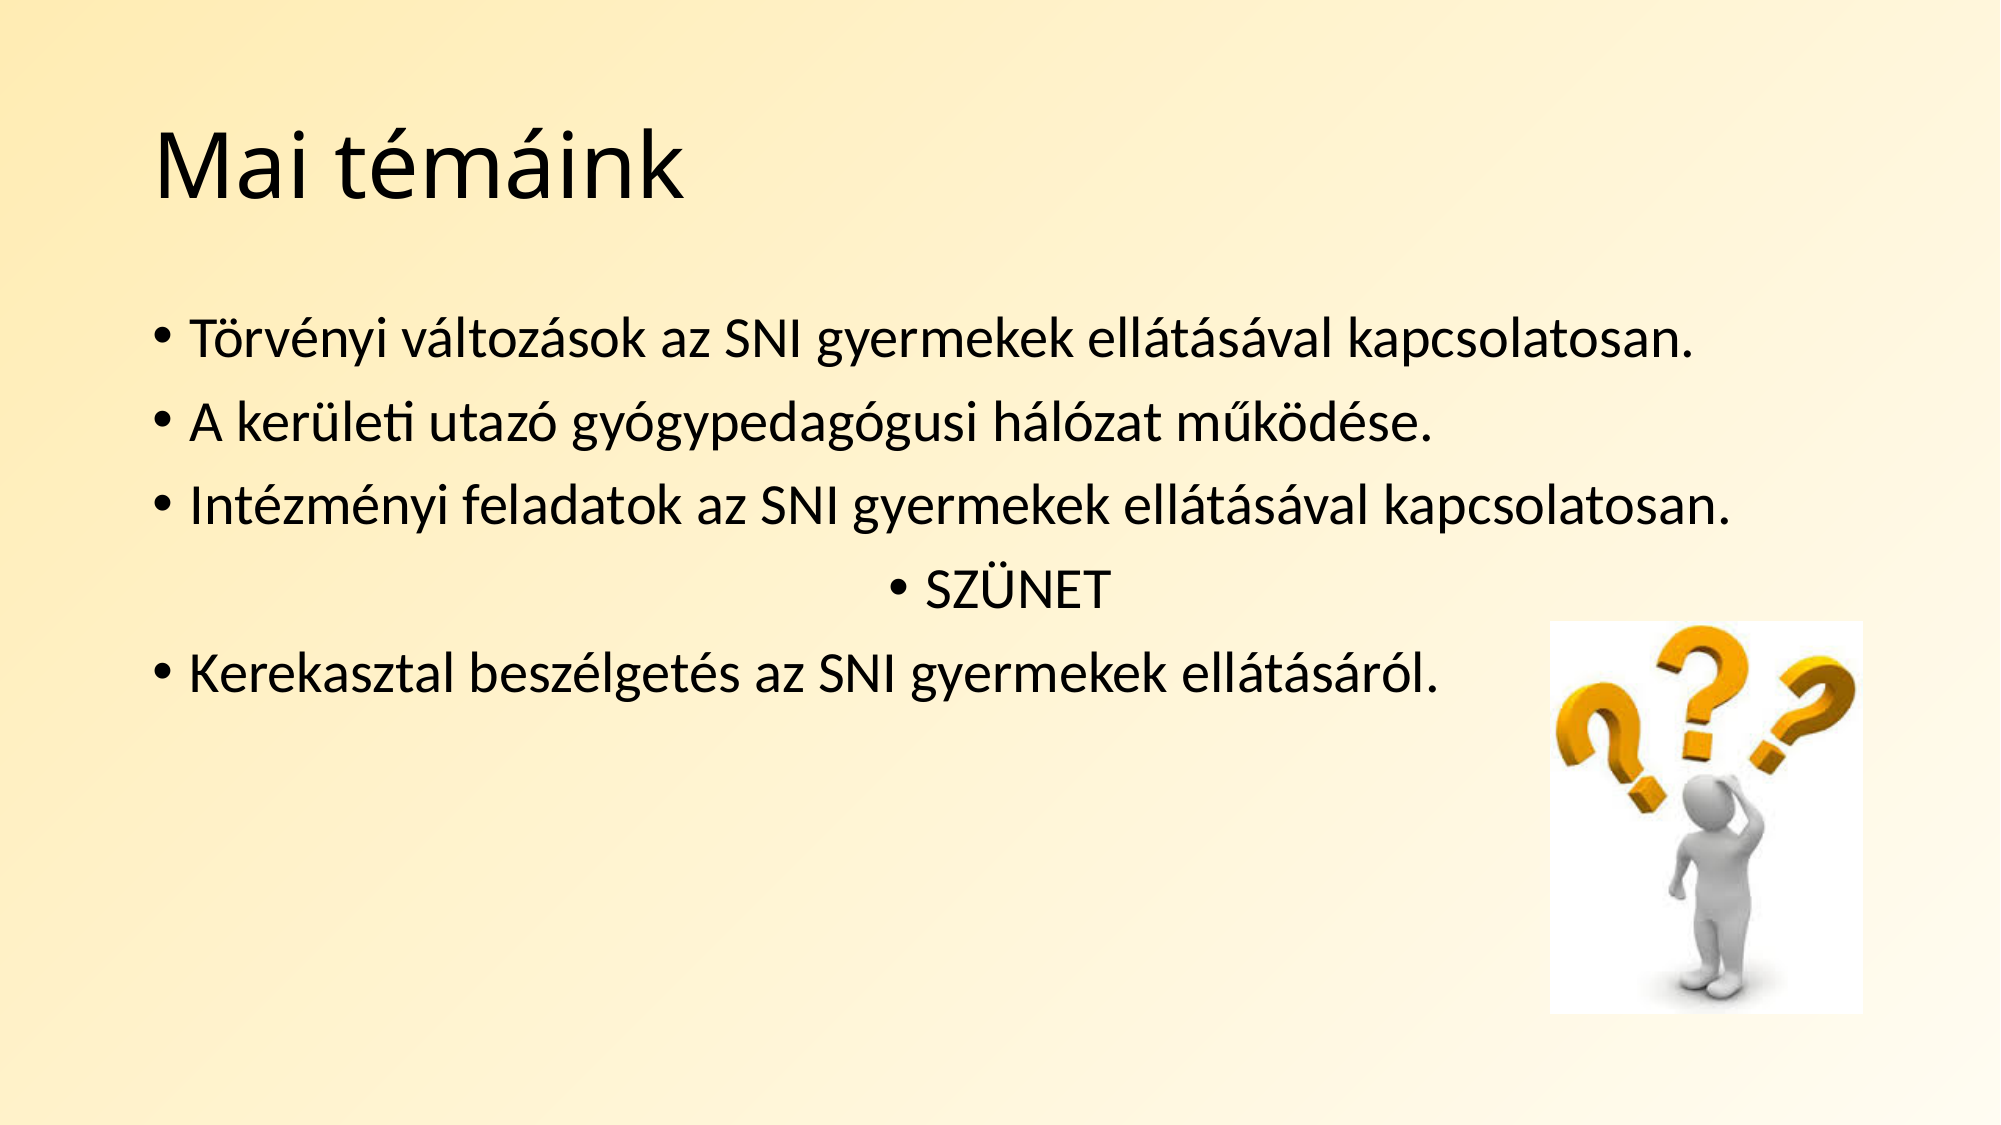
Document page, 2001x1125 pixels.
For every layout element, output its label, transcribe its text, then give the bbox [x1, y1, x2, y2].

picture [1549, 621, 1863, 1014]
title Mai témáink [137, 59, 1863, 278]
list Törvényi változások az SNI gyermekek ellátásával kapcsolatosan. A kerületi utazó gyógypedagógusi hálózat működése. Intézményi feladatok az SNI gyermekek ellátásával kapcsolatosan. SZÜNET Kerekasztal beszélgetés az SNI gyermekek ellátásáról. [137, 299, 1863, 1014]
